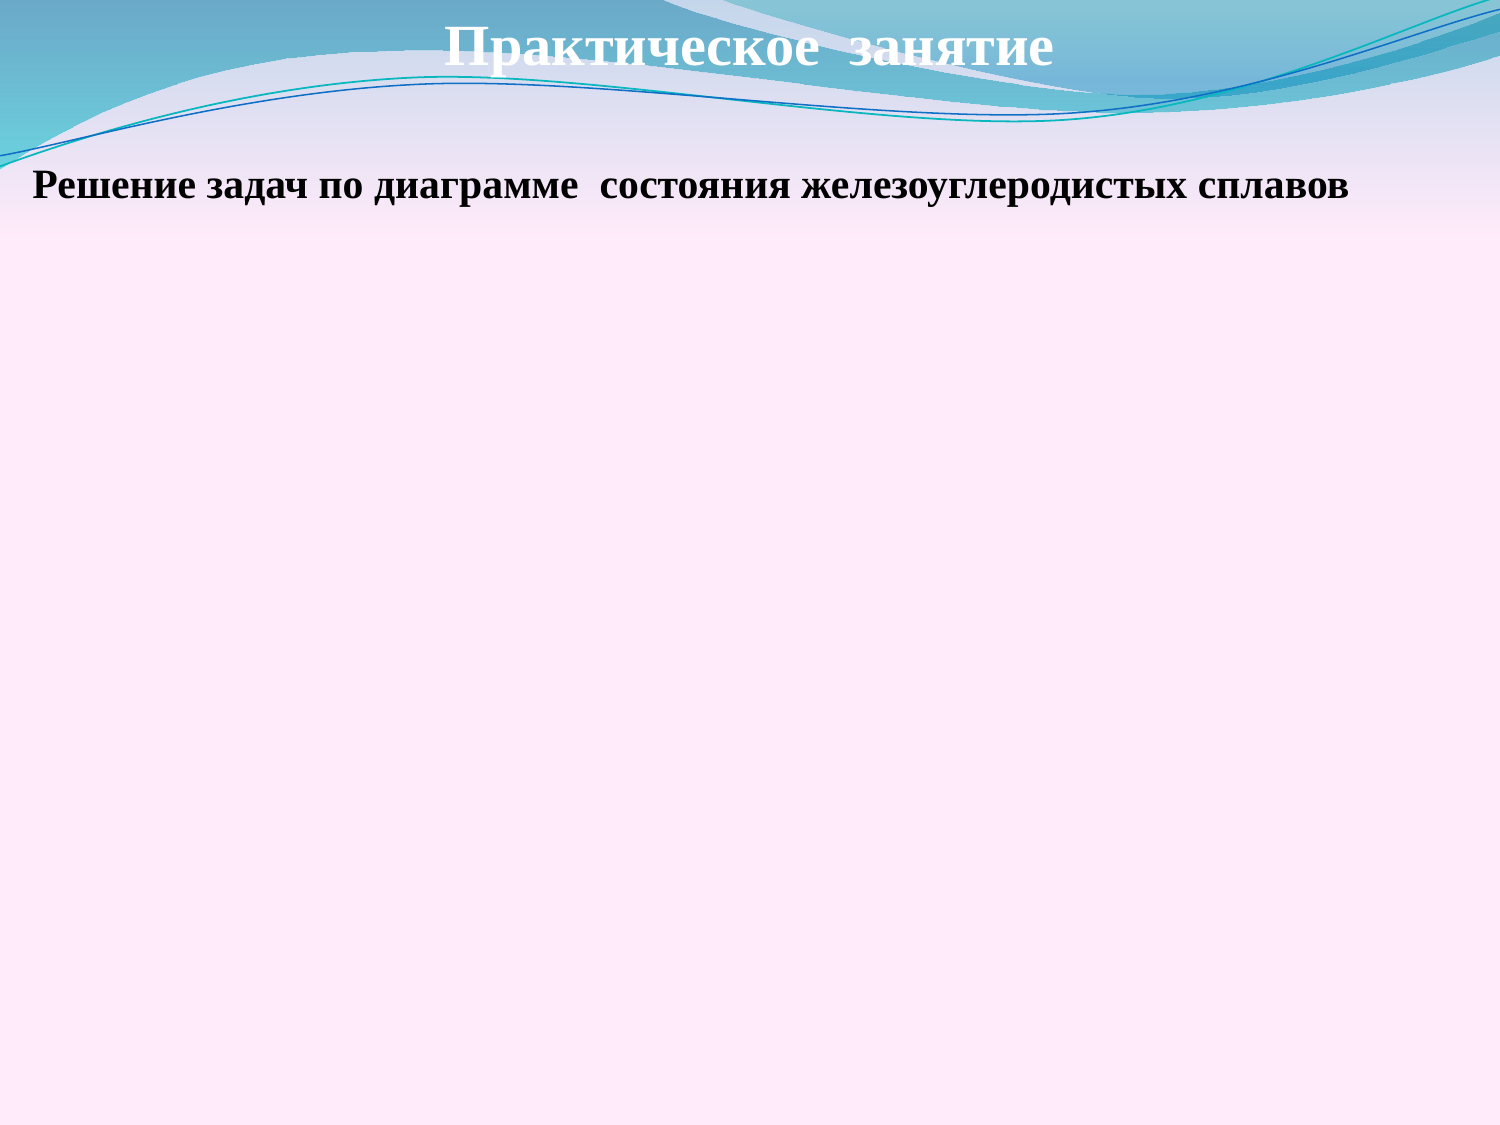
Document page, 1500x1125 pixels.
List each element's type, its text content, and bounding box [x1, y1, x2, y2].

text_box Практическое занятие [0, 0, 1500, 85]
text_box Решение задач по диаграмме состояния железоуглеродистых сплавов [17, 149, 1483, 214]
